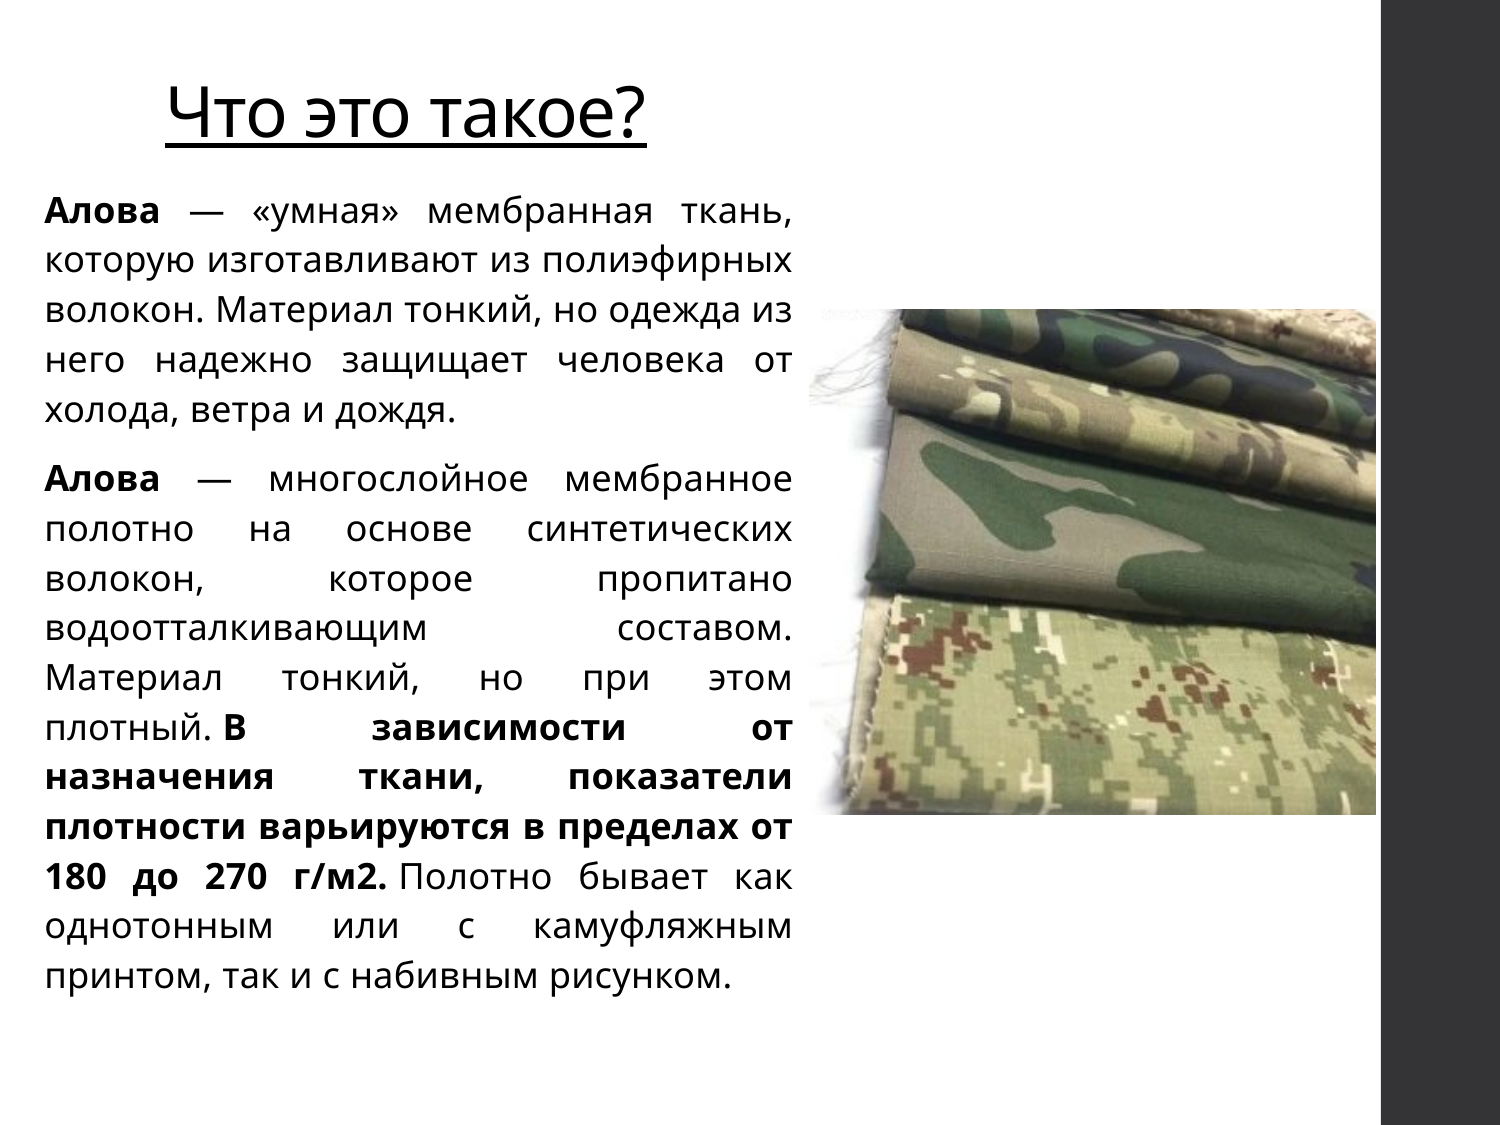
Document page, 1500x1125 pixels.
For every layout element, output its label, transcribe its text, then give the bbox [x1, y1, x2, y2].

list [808, 309, 1377, 816]
list Алова — «умная» мембранная ткань, которую изготавливают из полиэфирных волокон. Материал тонкий, но одежда из него надежно защищает человека от холода, ветра и дождя. Алова — многослойное мембранное полотно на основе синтетических волокон, которое пропитано водоотталкивающим составом. Материал тонкий, но при этом плотный. В зависимости от назначения ткани, показатели плотности варьируются в пределах от 180 до 270 г/м2. Полотно бывает как однотонным или с камуфляжным принтом, так и с набивным рисунком. [29, 173, 809, 1059]
title Что это такое? [150, 66, 689, 173]
